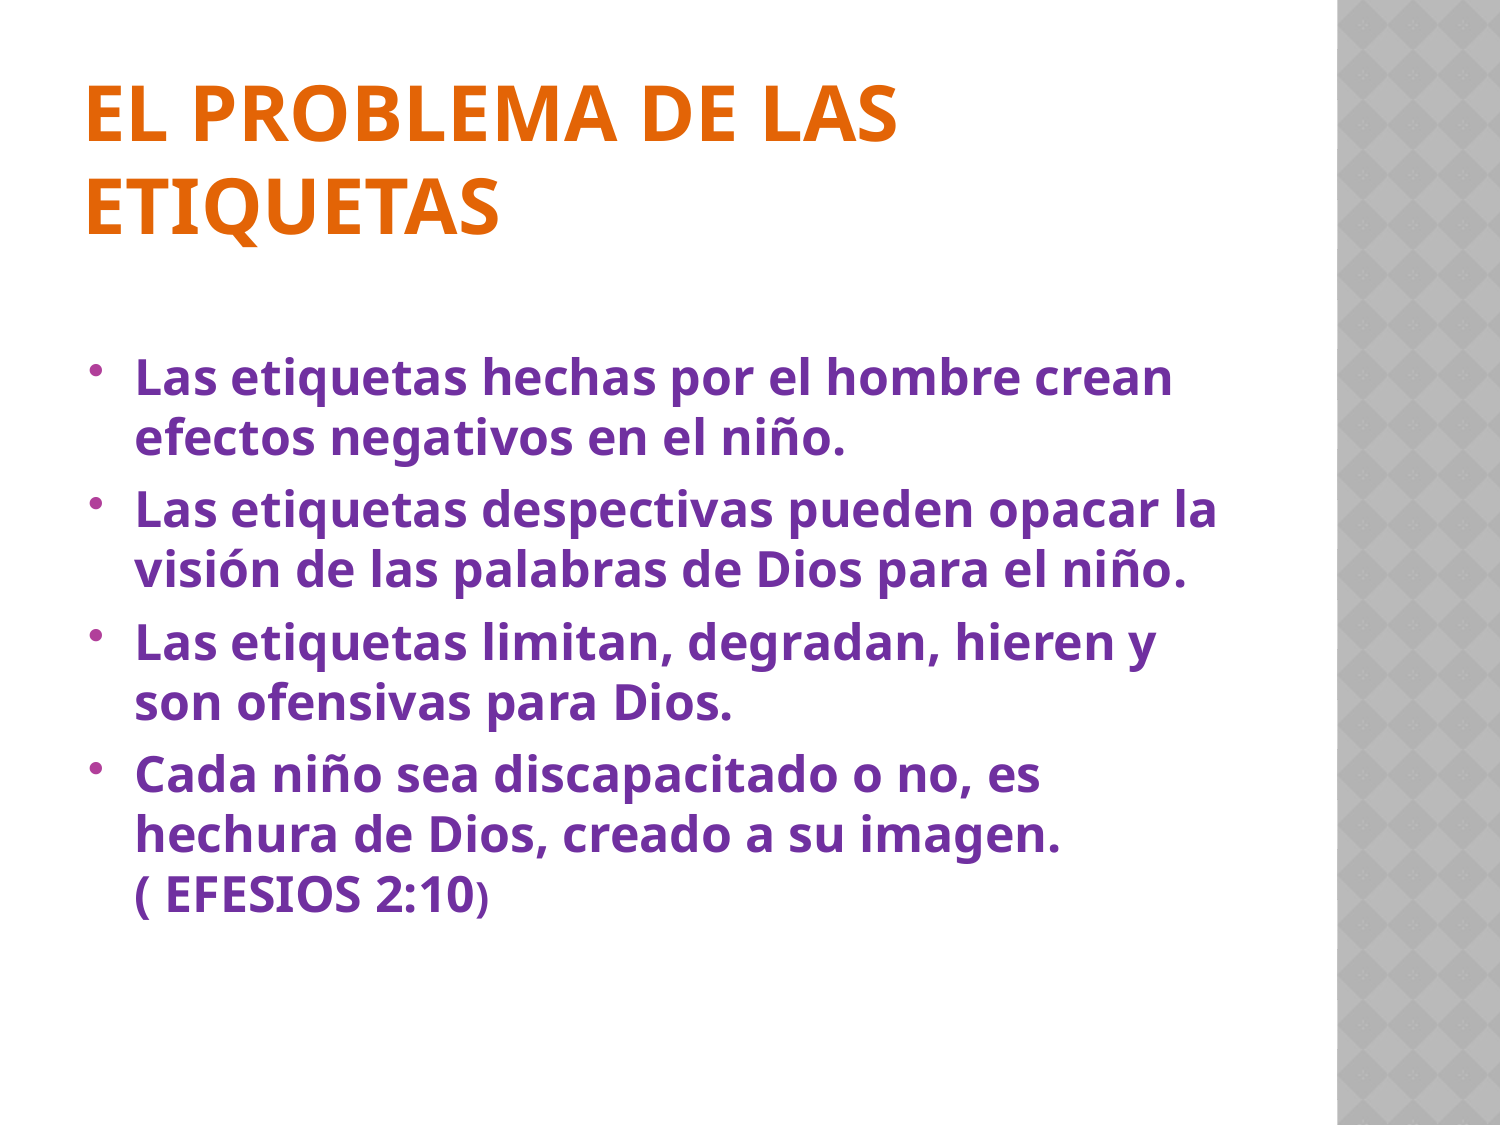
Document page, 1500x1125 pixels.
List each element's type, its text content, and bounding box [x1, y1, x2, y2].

title EL PROBLEMA DE LAS ETIQUETAS [75, 62, 1263, 250]
list Las etiquetas hechas por el hombre crean efectos negativos en el niño. Las etiquetas despectivas pueden opacar la visión de las palabras de Dios para el niño. Las etiquetas limitan, degradan, hieren y son ofensivas para Dios. Cada niño sea discapacitado o no, es hechura de Dios, creado a su imagen. ( EFESIOS 2:10) [75, 337, 1263, 1059]
